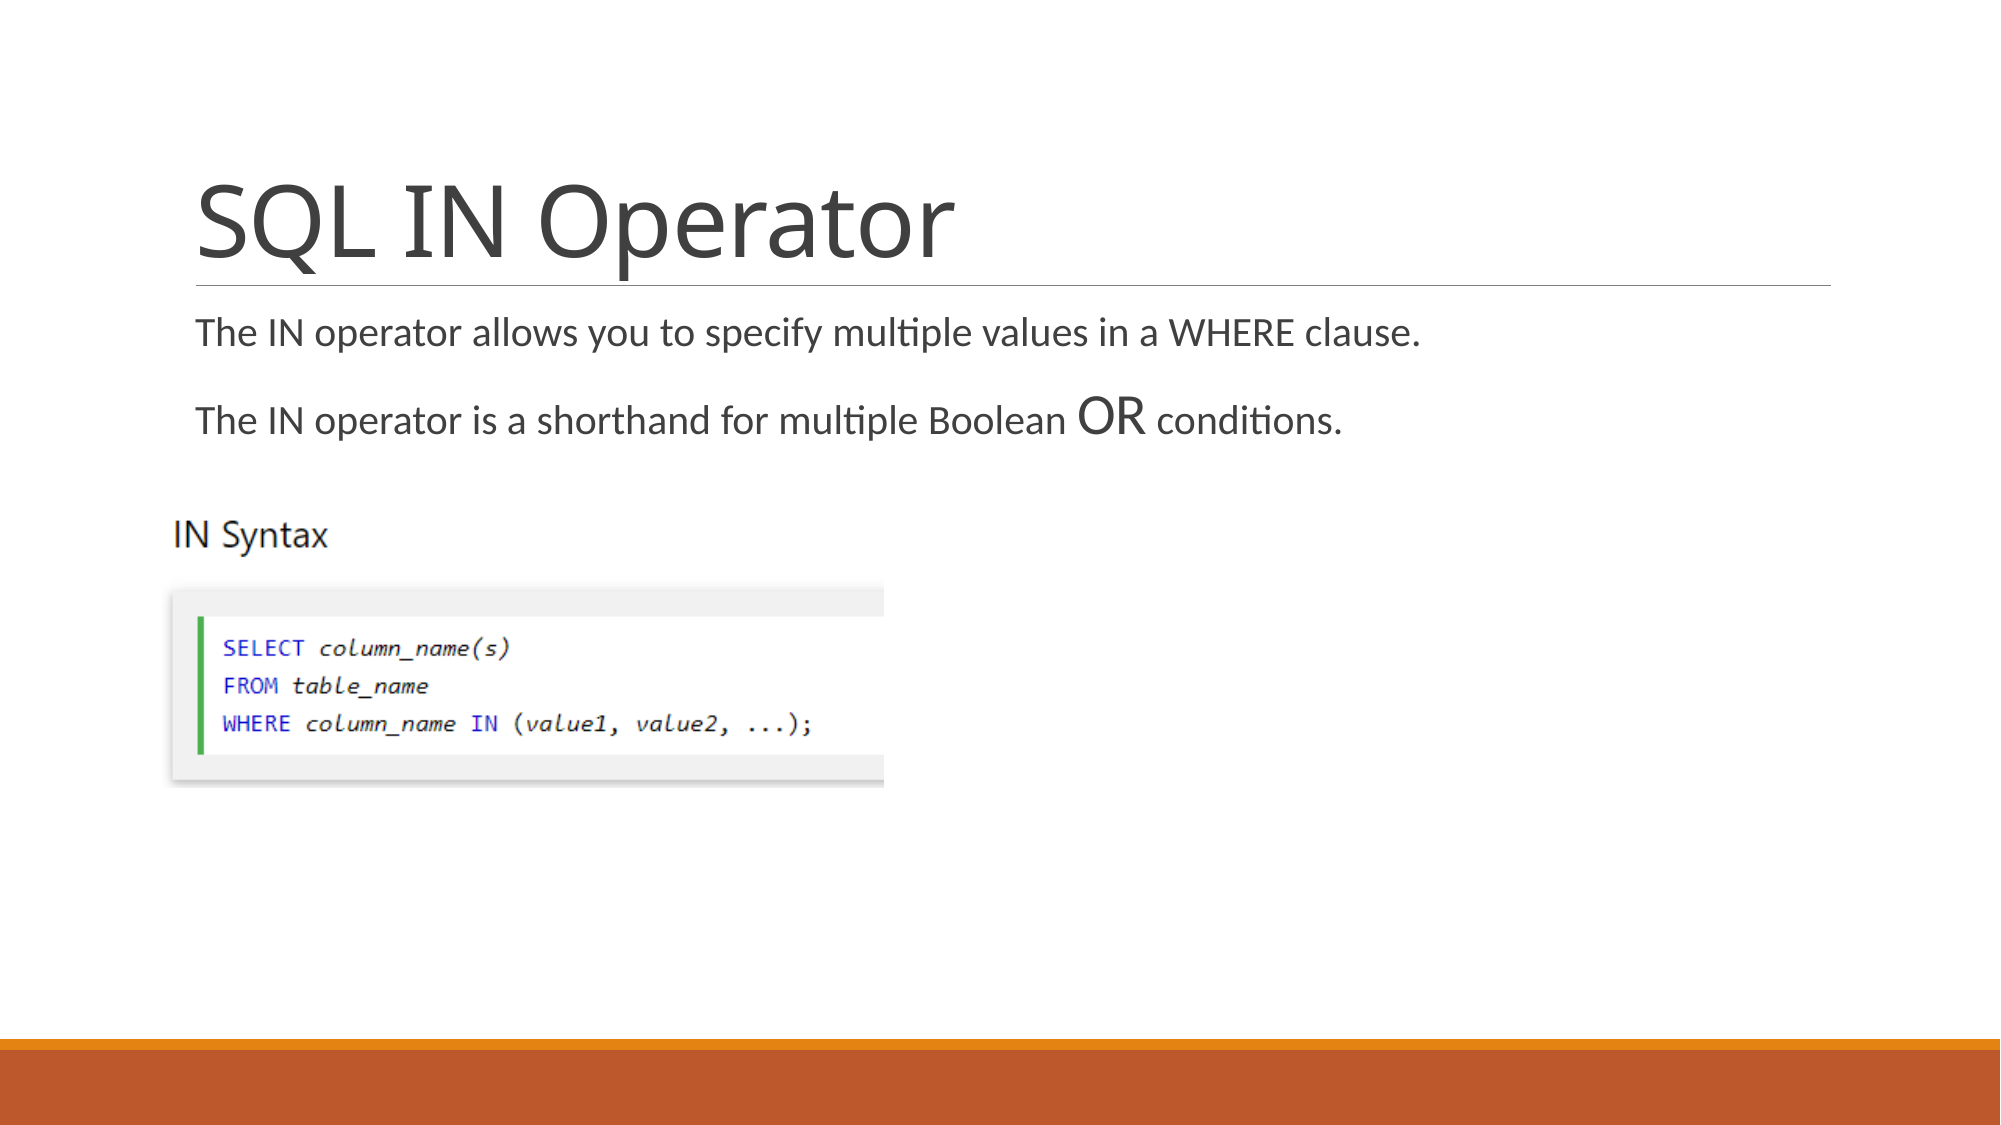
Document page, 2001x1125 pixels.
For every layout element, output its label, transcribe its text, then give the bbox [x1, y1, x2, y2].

title SQL IN Operator [180, 47, 1830, 285]
picture [161, 499, 885, 788]
list The IN operator allows you to specify multiple values in a WHERE clause. The IN operator is a shorthand for multiple Boolean OR conditions. [180, 302, 1830, 963]
